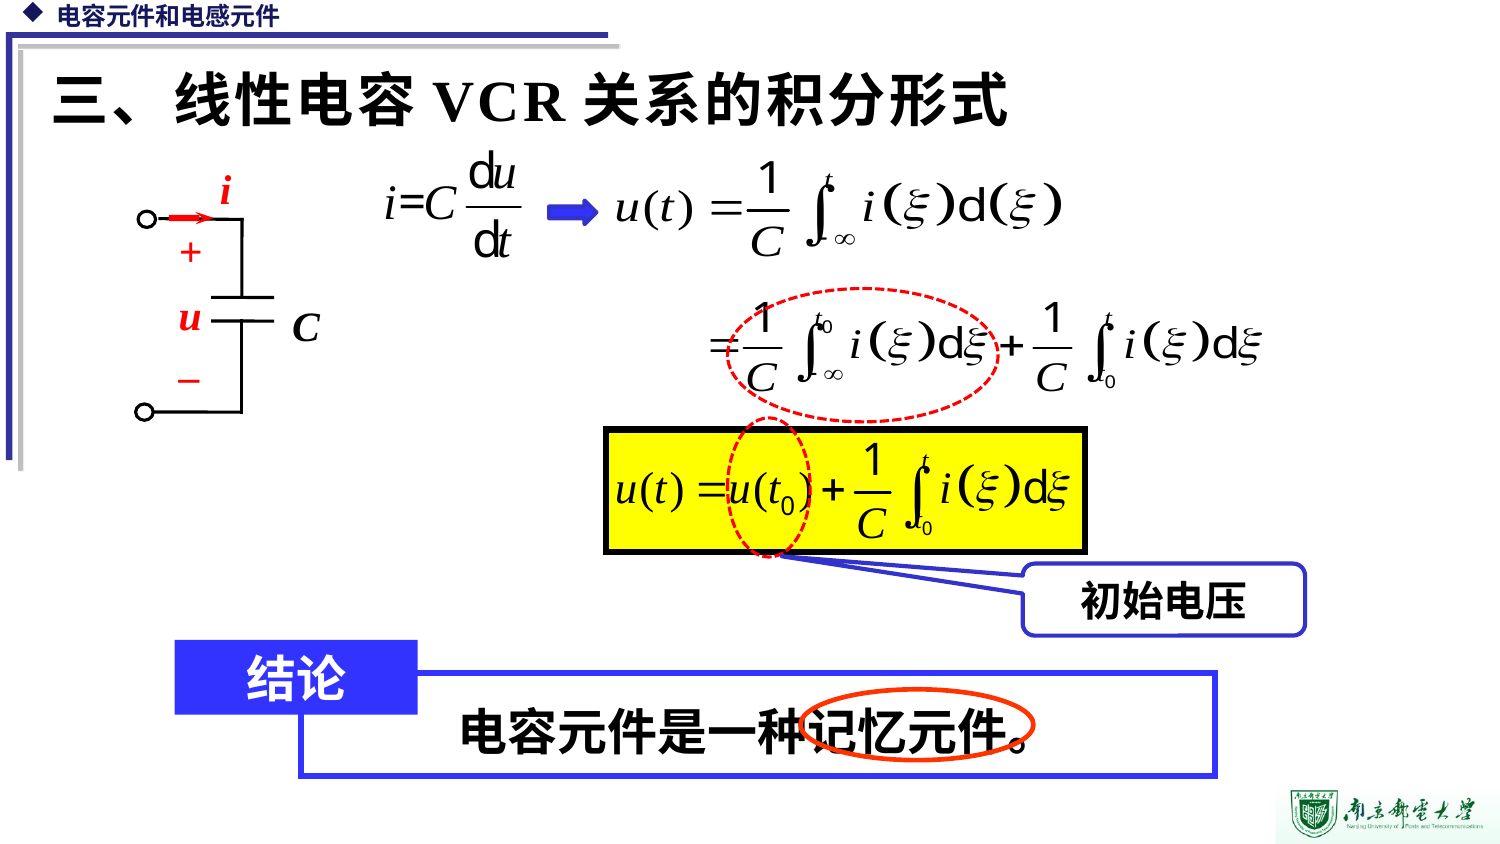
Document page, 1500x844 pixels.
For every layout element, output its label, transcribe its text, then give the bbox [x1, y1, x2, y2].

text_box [174, 639, 1216, 777]
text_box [135, 155, 308, 421]
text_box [727, 417, 1306, 637]
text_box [376, 140, 530, 270]
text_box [609, 432, 722, 550]
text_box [698, 291, 1271, 402]
text_box [783, 409, 943, 416]
text_box [547, 198, 599, 227]
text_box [608, 151, 1070, 267]
text_box 三、线性电容VCR关系的积分形式 [35, 56, 1024, 141]
picture [1275, 781, 1500, 844]
